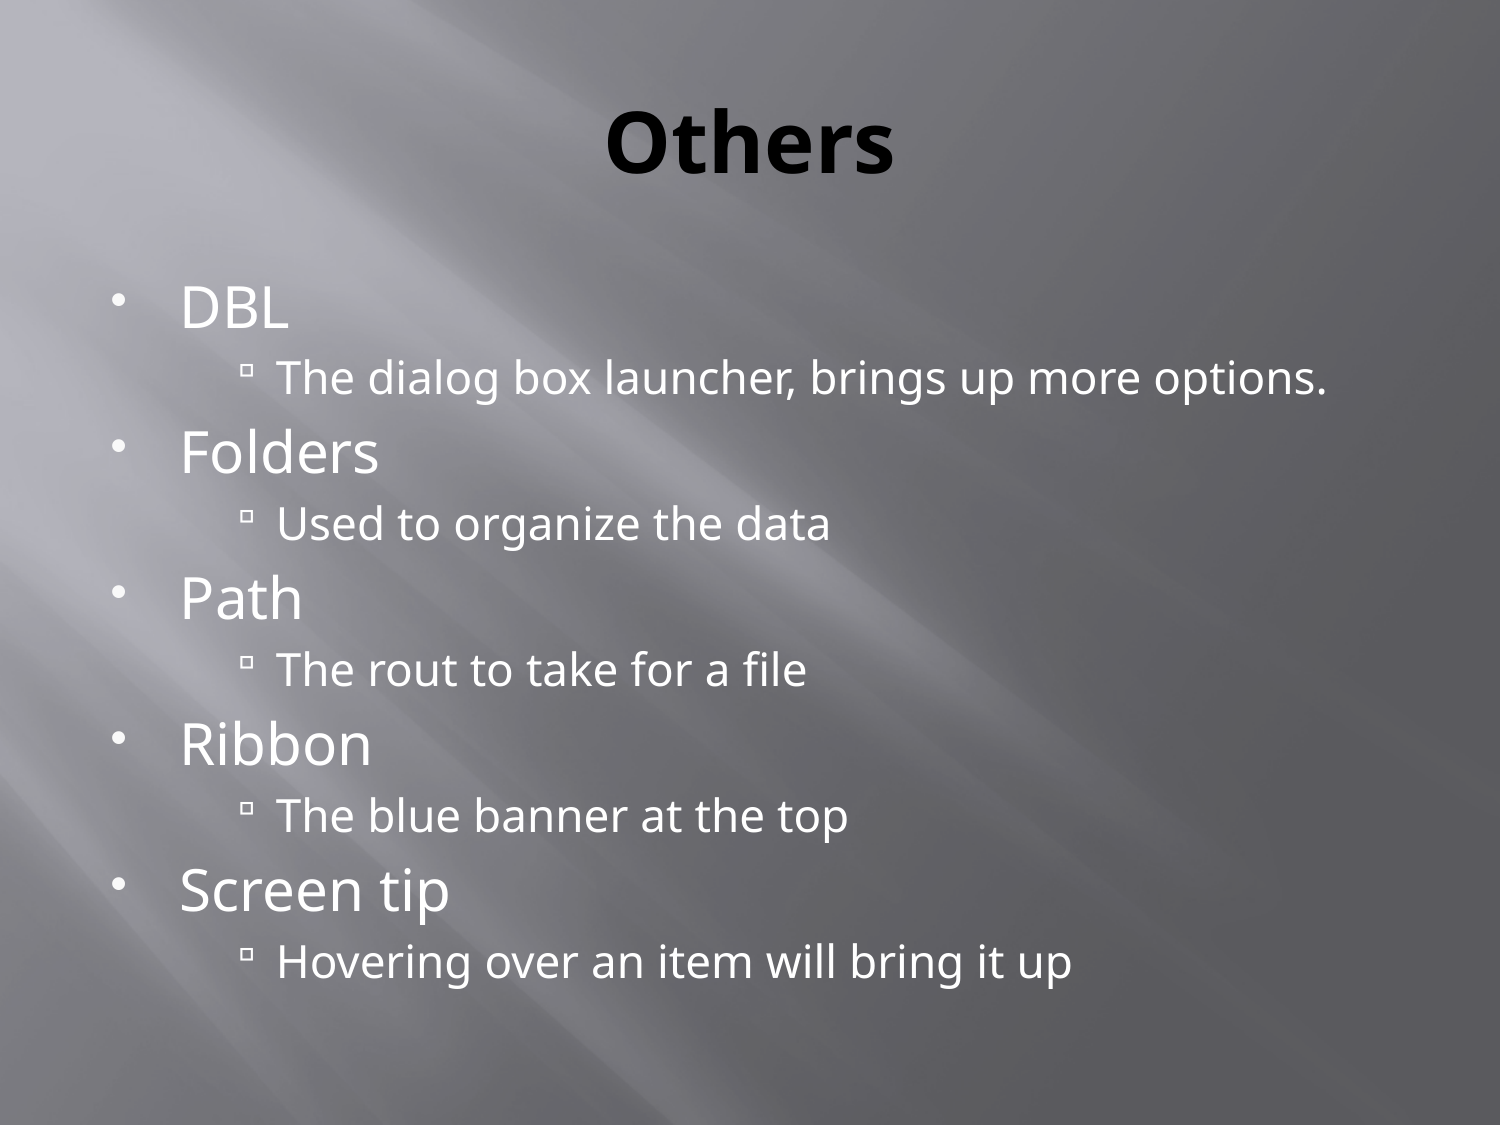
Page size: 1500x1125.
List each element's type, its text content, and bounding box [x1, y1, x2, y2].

list DBL The dialog box launcher, brings up more options. Folders Used to organize the data Path The rout to take for a file Ribbon The blue banner at the top Screen tip Hovering over an item will bring it up [75, 262, 1425, 1035]
title Others [75, 45, 1425, 233]
